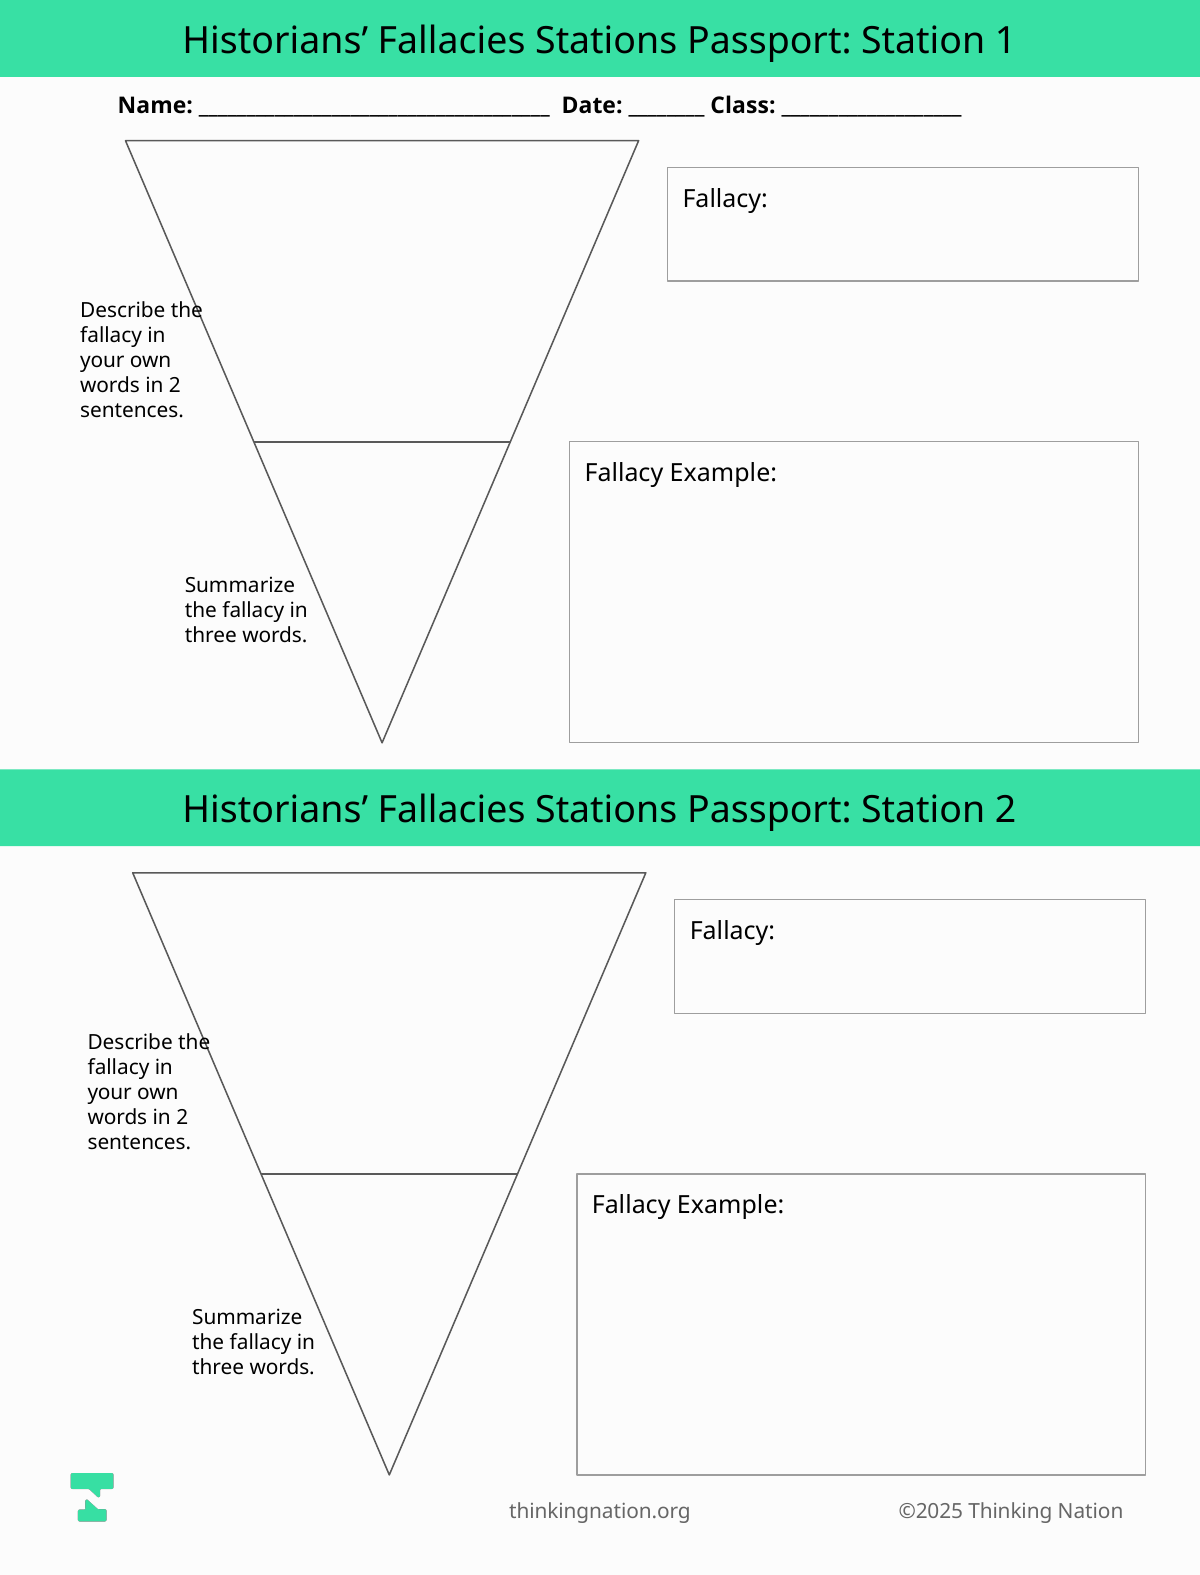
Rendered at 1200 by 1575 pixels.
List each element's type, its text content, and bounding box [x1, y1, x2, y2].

text_box Describe the fallacy in your own words in 2 sentences. [72, 1013, 227, 1158]
text_box Name: _____________________________________ Date: ________ Class: ___________________ [103, 76, 1097, 141]
text_box Fallacy Example: [576, 1173, 1146, 1475]
text_box Historians’ Fallacies Stations Passport: Station 2 [0, 769, 1200, 847]
text_box Fallacy: [667, 167, 1139, 282]
text_box Historians’ Fallacies Stations Passport: Station 1 [0, 0, 1200, 77]
text_box Describe the fallacy in your own words in 2 sentences. [65, 281, 219, 426]
picture [58, 1463, 126, 1531]
text_box [264, 1181, 515, 1475]
text_box thinkingnation.org [457, 1483, 742, 1532]
text_box Fallacy Example: [569, 441, 1139, 743]
text_box [132, 872, 646, 1173]
text_box ©2025 Thinking Nation [854, 1483, 1139, 1532]
text_box [125, 140, 639, 441]
text_box [256, 449, 508, 743]
text_box Fallacy: [674, 899, 1146, 1014]
text_box Summarize the fallacy in three words. [176, 1288, 331, 1433]
text_box Summarize the fallacy in three words. [169, 556, 324, 701]
